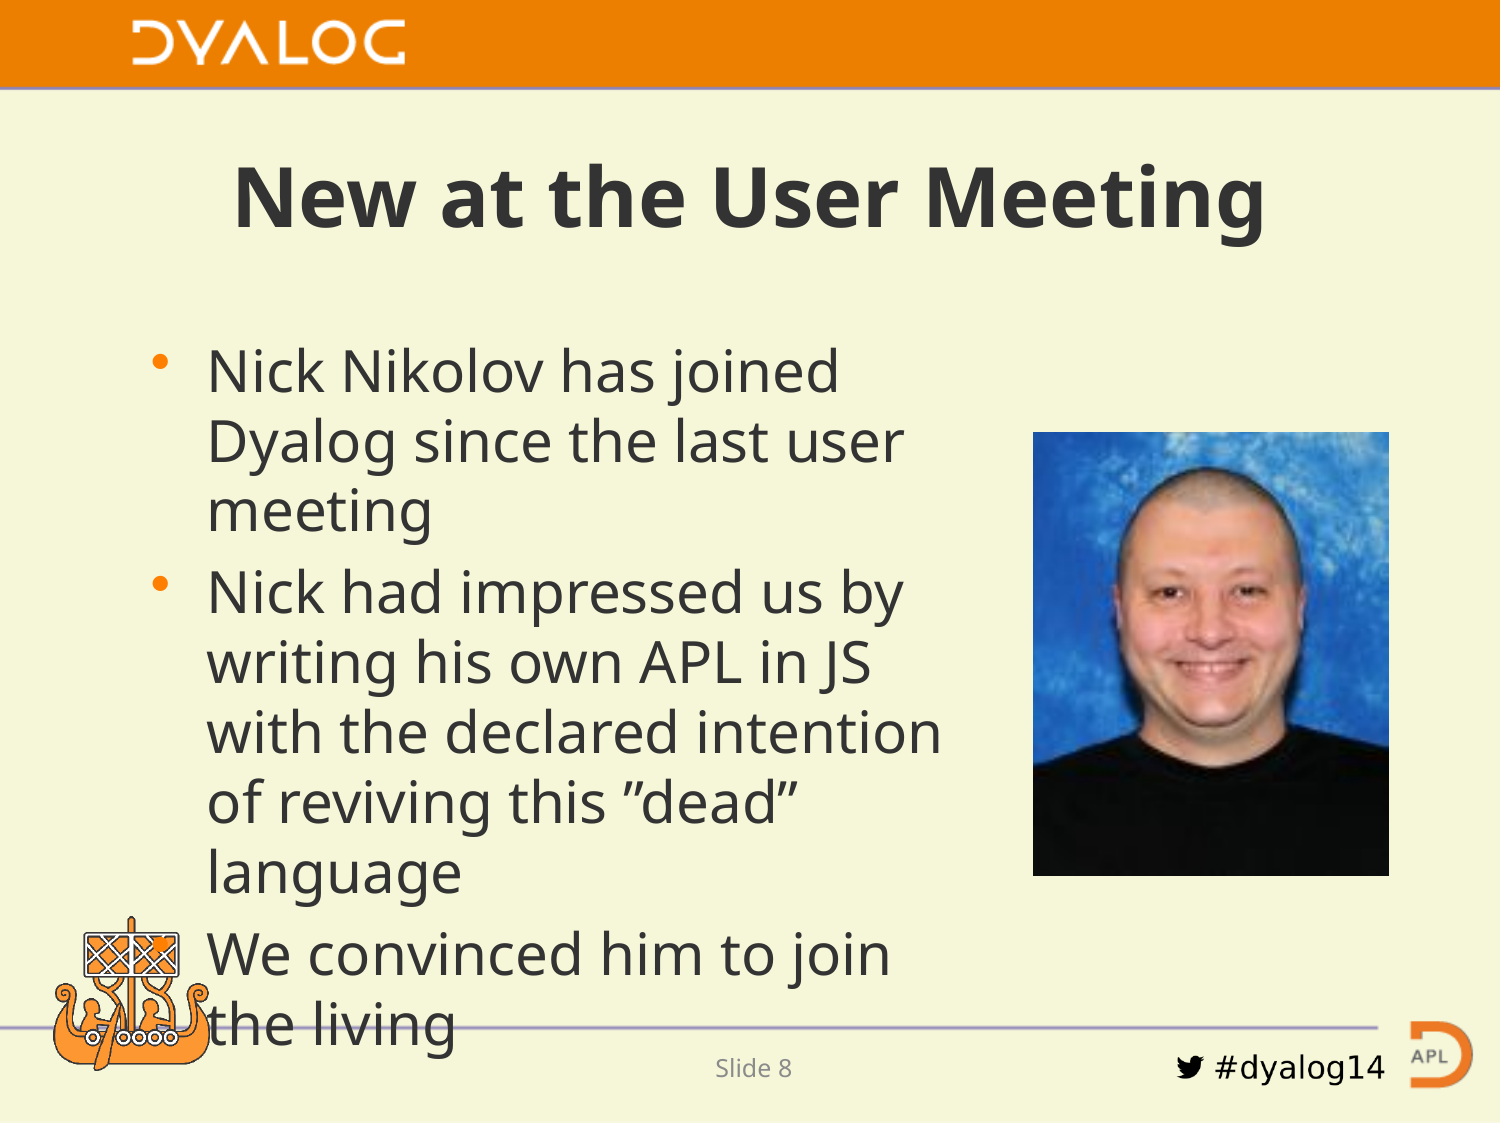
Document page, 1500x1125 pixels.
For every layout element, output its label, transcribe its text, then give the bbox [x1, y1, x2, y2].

picture [0, 0, 1500, 1123]
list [1033, 432, 1390, 876]
slide_number Slide 7 [585, 1039, 923, 1100]
list Nick Nikolov has joined Dyalog since the last user meeting Nick had impressed us by writing his own APL in JS with the declared intention of reviving this ”dead” language We convinced him to join the living [135, 326, 975, 955]
title New at the User Meeting [123, 137, 1376, 254]
